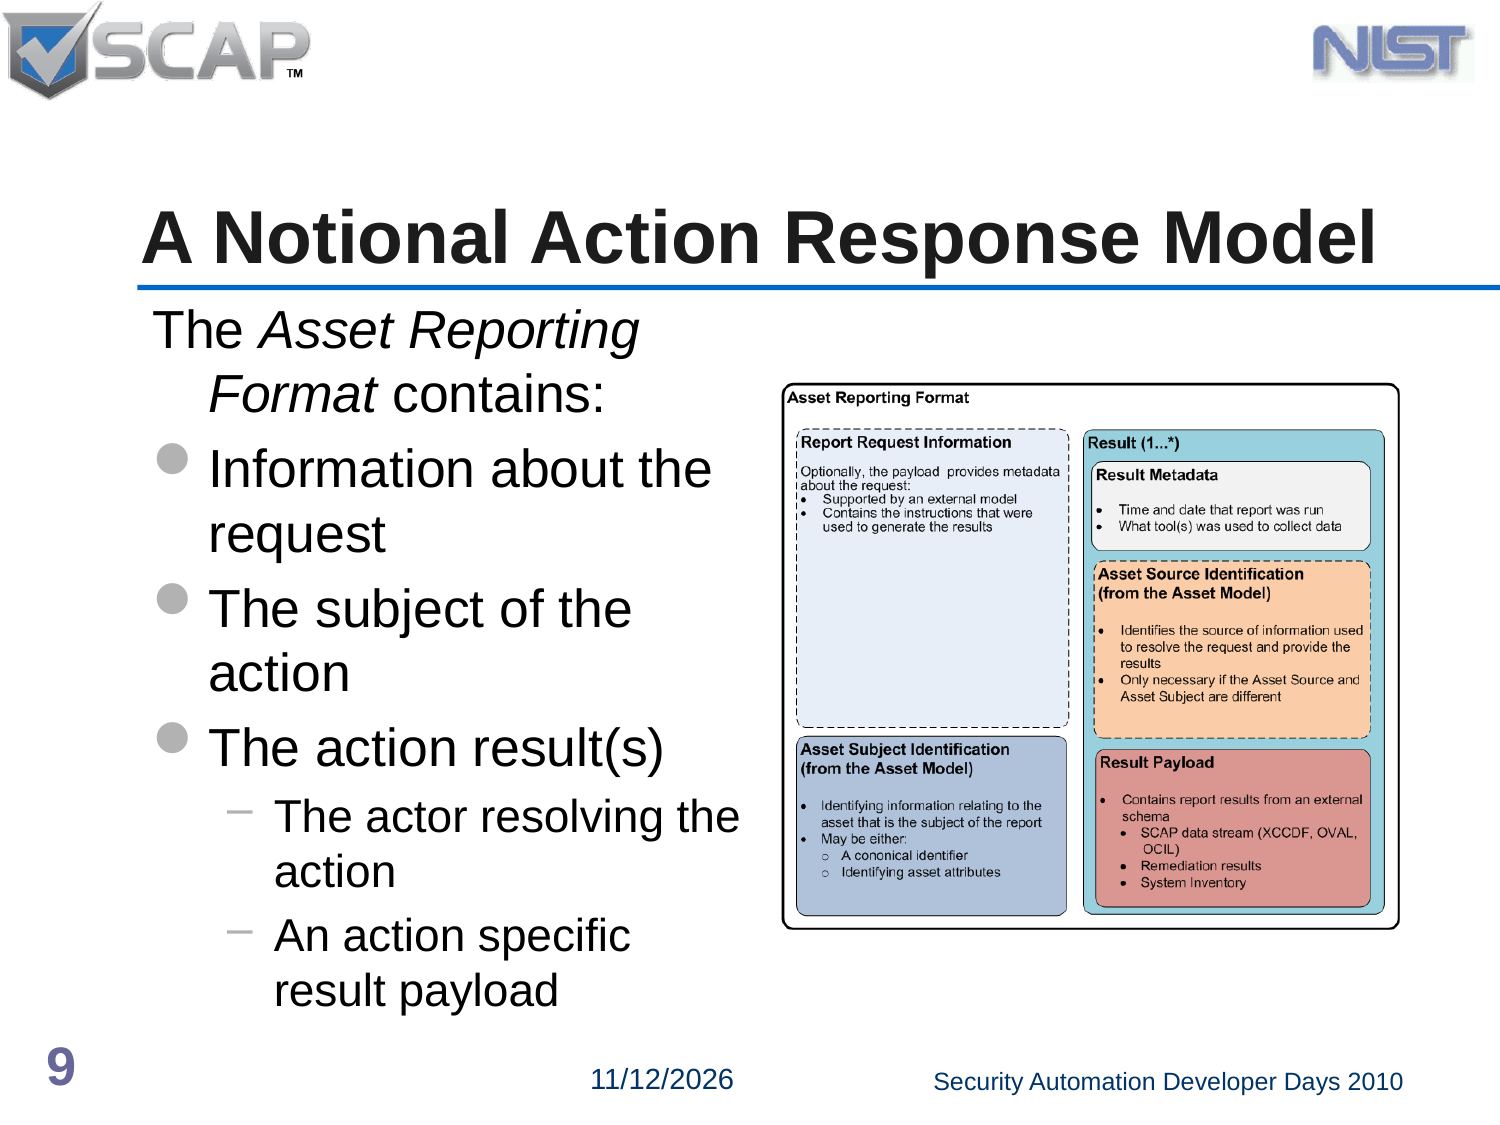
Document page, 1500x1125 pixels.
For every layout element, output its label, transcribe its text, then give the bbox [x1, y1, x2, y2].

picture [1312, 24, 1475, 83]
picture [0, 0, 313, 103]
footer Security Automation Developer Days 2010 [912, 1024, 1426, 1104]
title A Notional Action Response Model [124, 99, 1426, 288]
slide_number 9 [13, 1023, 111, 1105]
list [780, 382, 1400, 930]
list The Asset Reporting Format contains: Information about the request The subject of the action The action result(s) The actor resolving the action An action specific result payload [137, 287, 757, 1026]
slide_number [399, 1024, 750, 1104]
